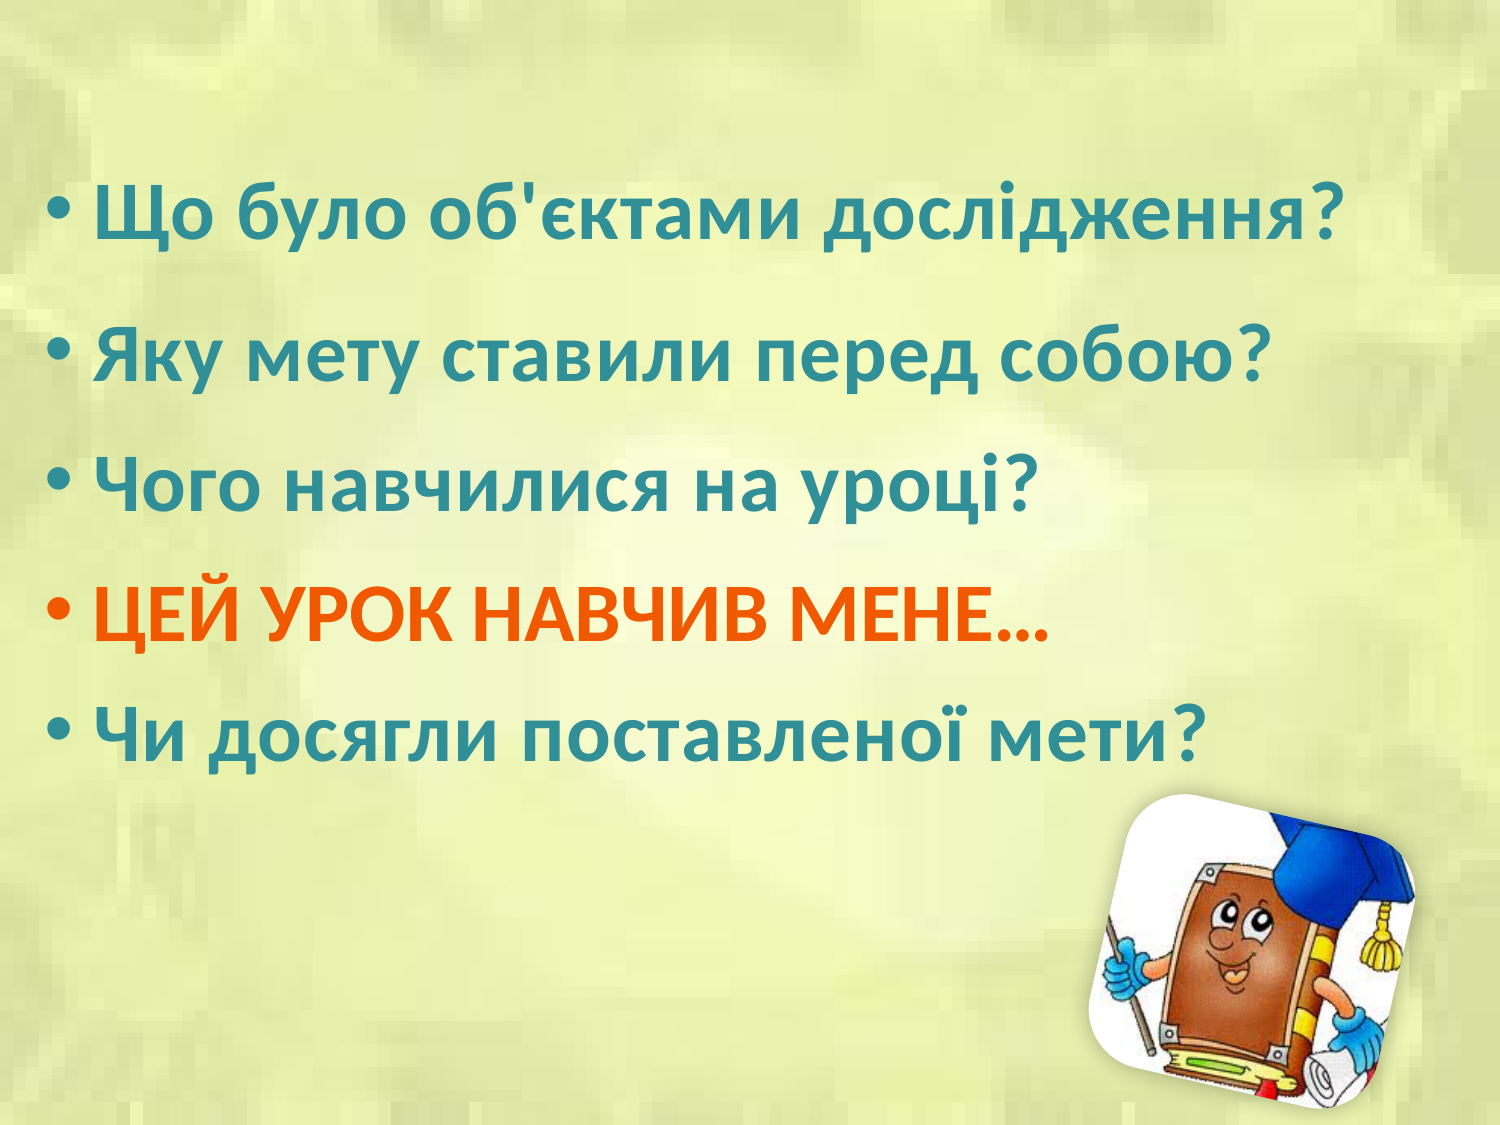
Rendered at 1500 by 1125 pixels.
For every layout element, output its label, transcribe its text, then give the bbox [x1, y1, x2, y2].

text_box Яку мету ставили перед собою? [29, 290, 1500, 406]
picture [0, 0, 1500, 1125]
text_box Чи досягли поставленої мети? [29, 670, 1436, 786]
text_box Що було об'єктами дослідження? [29, 149, 1500, 264]
text_box Цей урок навчив мене… [29, 550, 1164, 666]
text_box Чого навчилися на уроці? [29, 420, 1500, 536]
